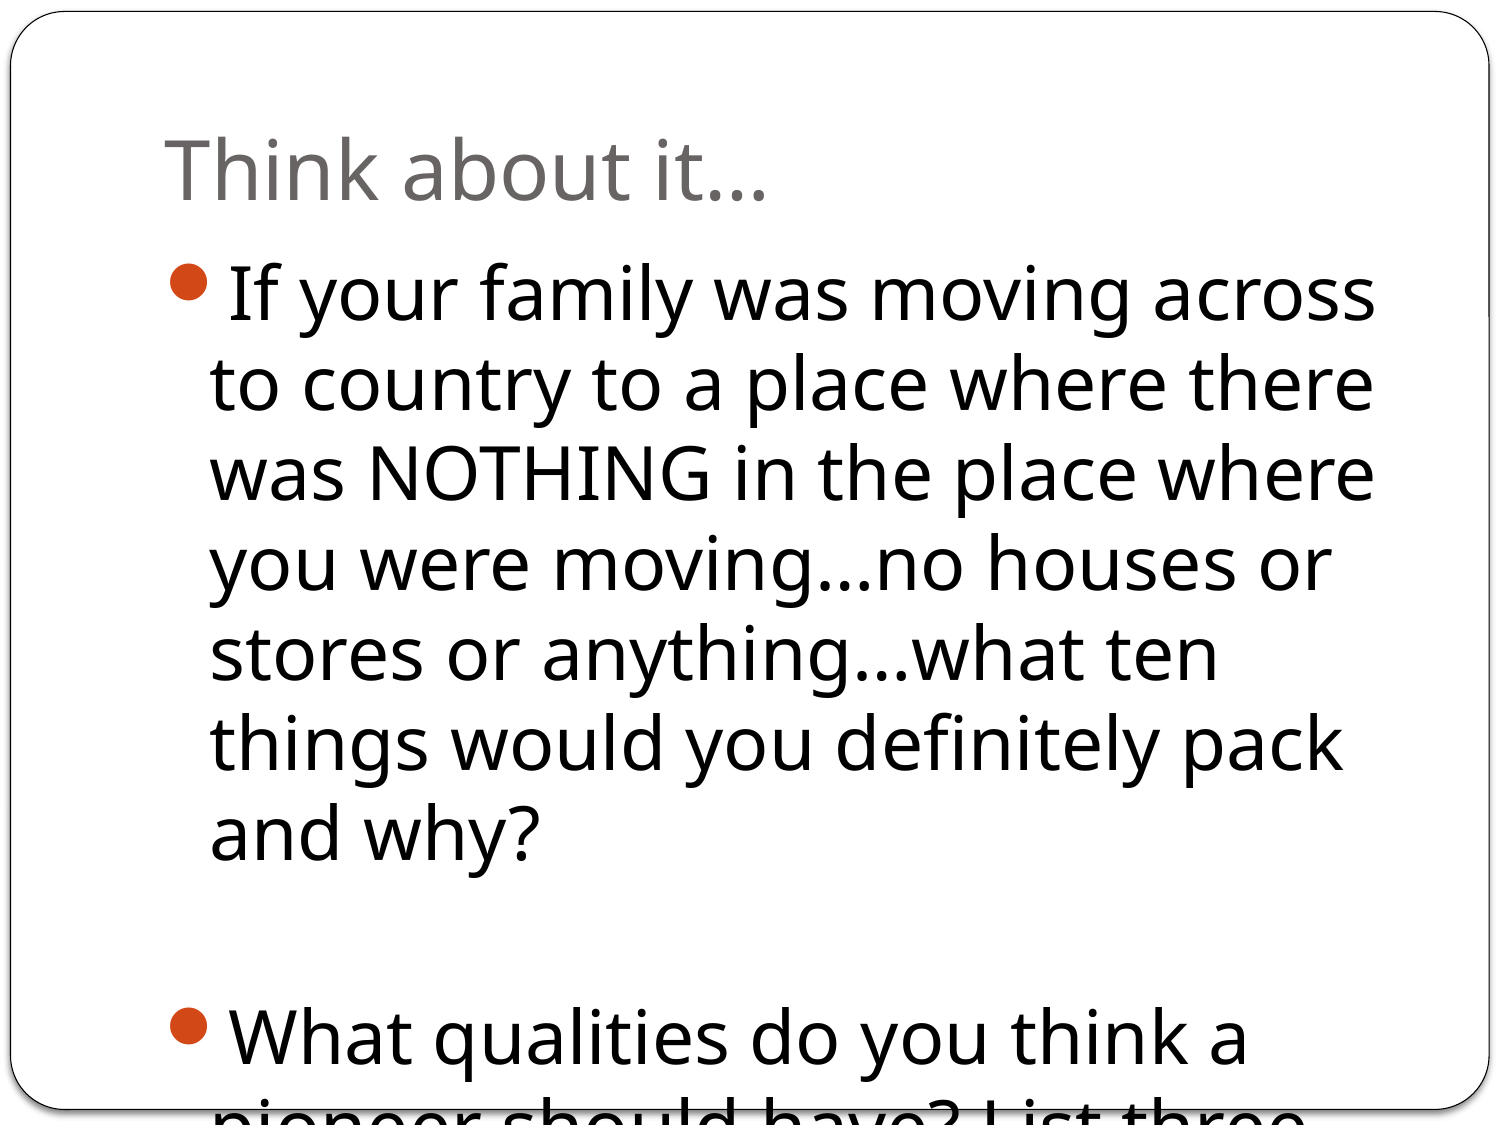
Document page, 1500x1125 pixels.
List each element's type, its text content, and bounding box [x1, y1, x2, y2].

list If your family was moving across to country to a place where there was NOTHING in the place where you were moving…no houses or stores or anything…what ten things would you definitely pack and why? What qualities do you think a pioneer should have? List three and explain. [150, 237, 1425, 988]
title Think about it… [150, 45, 1425, 233]
